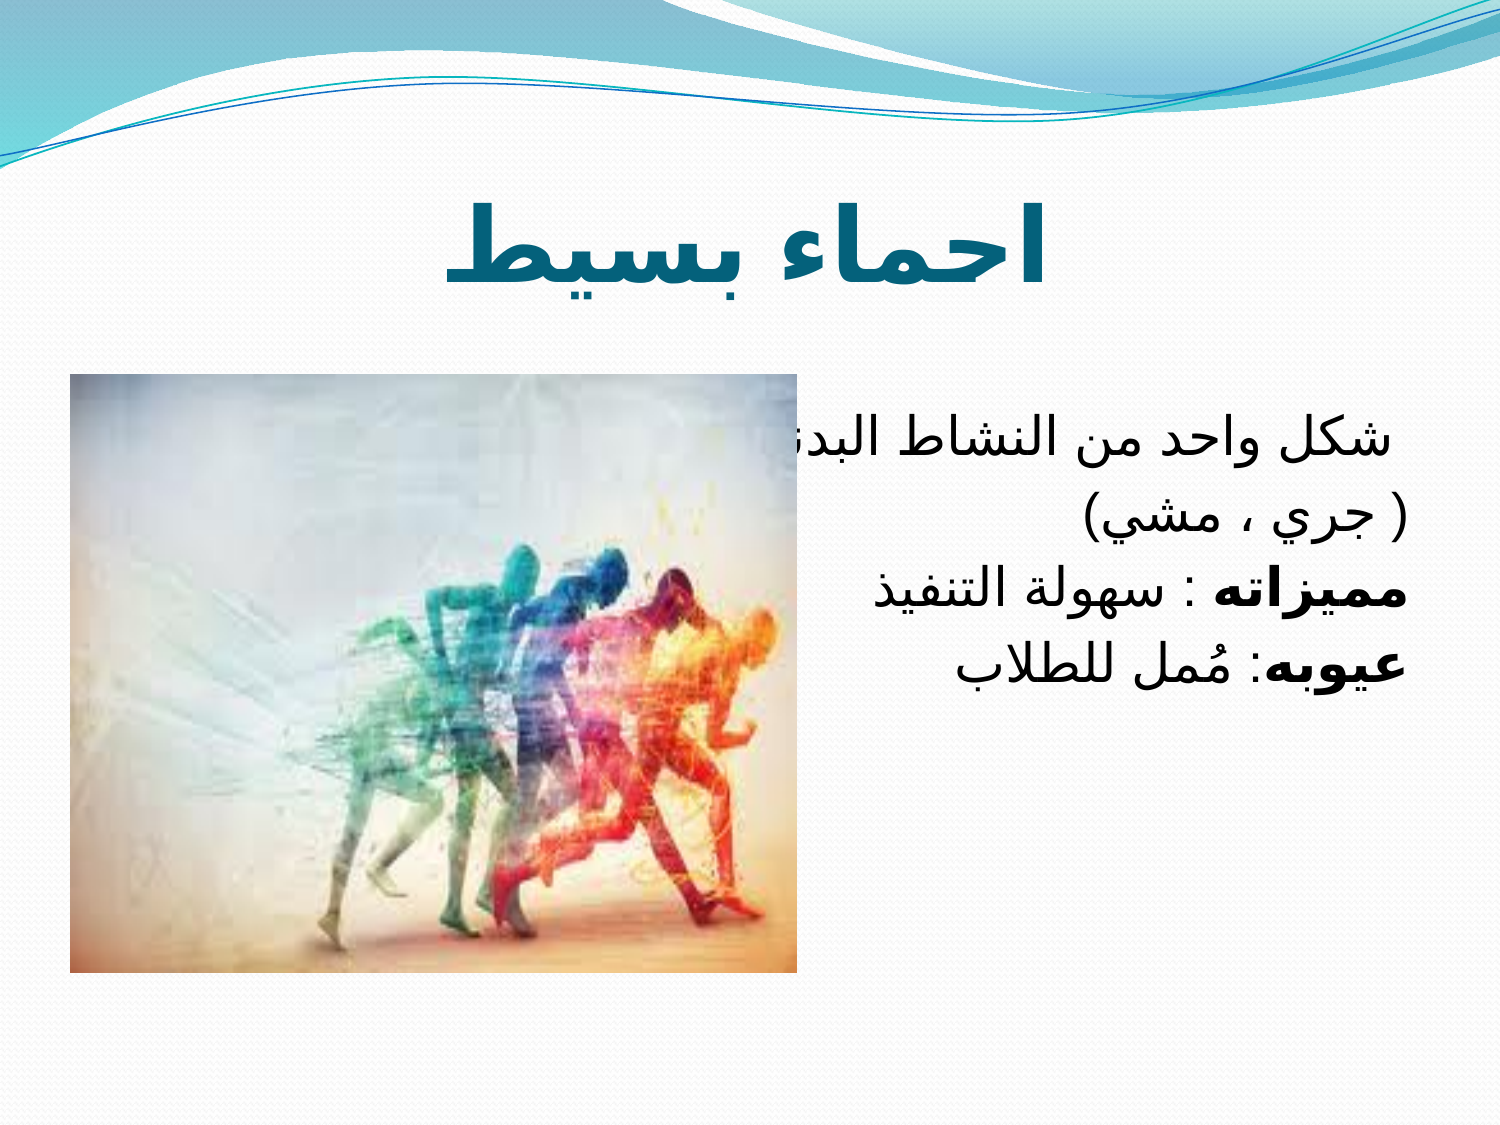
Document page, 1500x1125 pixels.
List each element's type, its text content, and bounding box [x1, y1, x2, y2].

title احماء بسيط [75, 115, 1425, 304]
list شكل واحد من النشاط البدني ( جري ، مشي) مميزاته : سهولة التنفيذ عيوبه: مُمل للطلاب [75, 317, 1425, 1038]
picture [70, 374, 797, 973]
